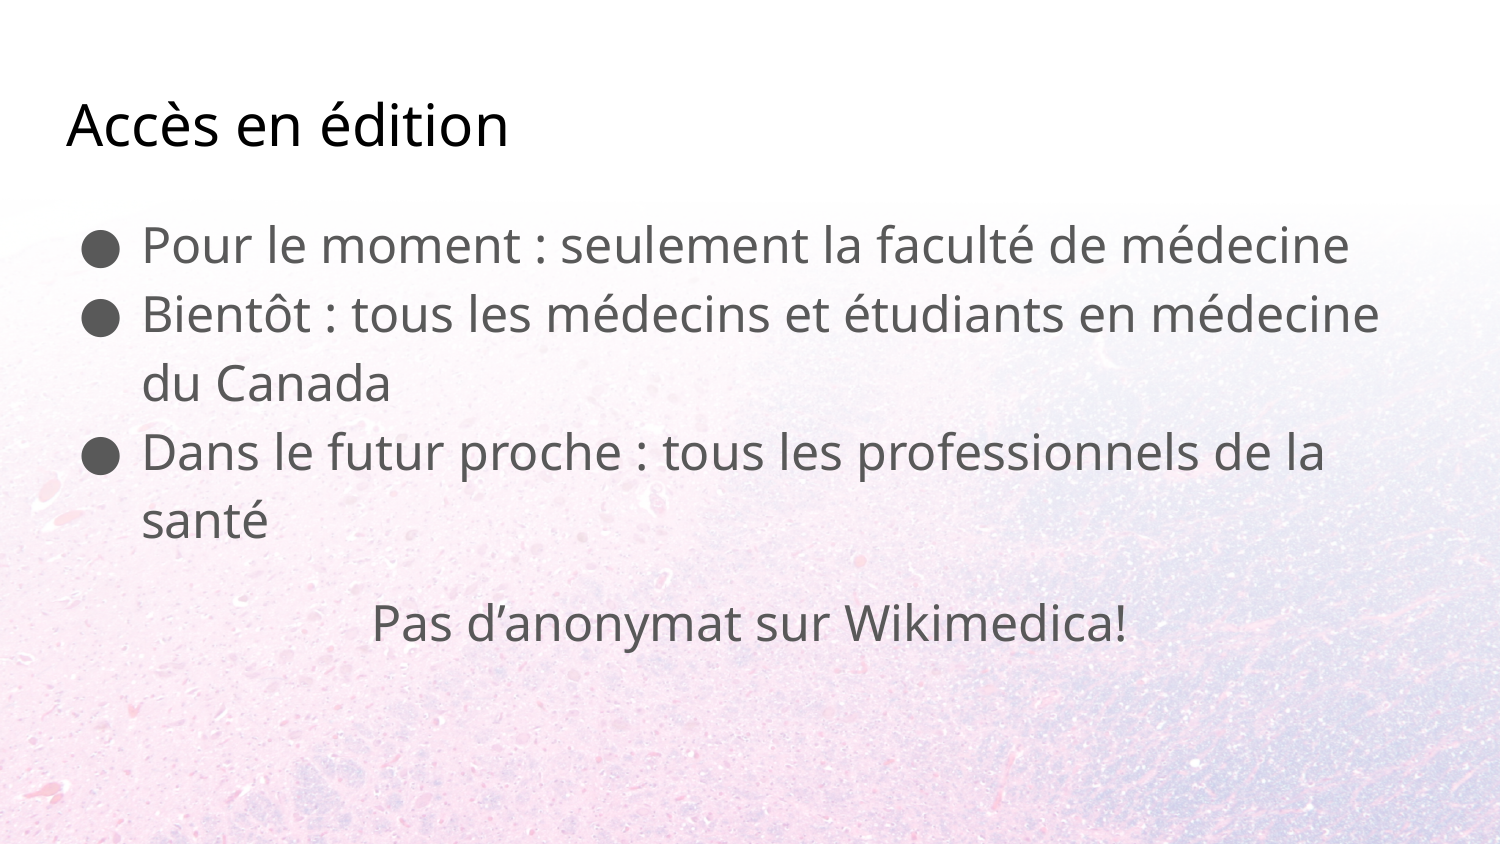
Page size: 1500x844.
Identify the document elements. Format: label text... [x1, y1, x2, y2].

title Accès en édition [51, 72, 1449, 167]
list Pour le moment : seulement la faculté de médecine Bientôt : tous les médecins et étudiants en médecine du Canada Dans le futur proche : tous les professionnels de la santé Pas d’anonymat sur Wikimedica! [51, 189, 1449, 750]
picture [0, 0, 1500, 844]
